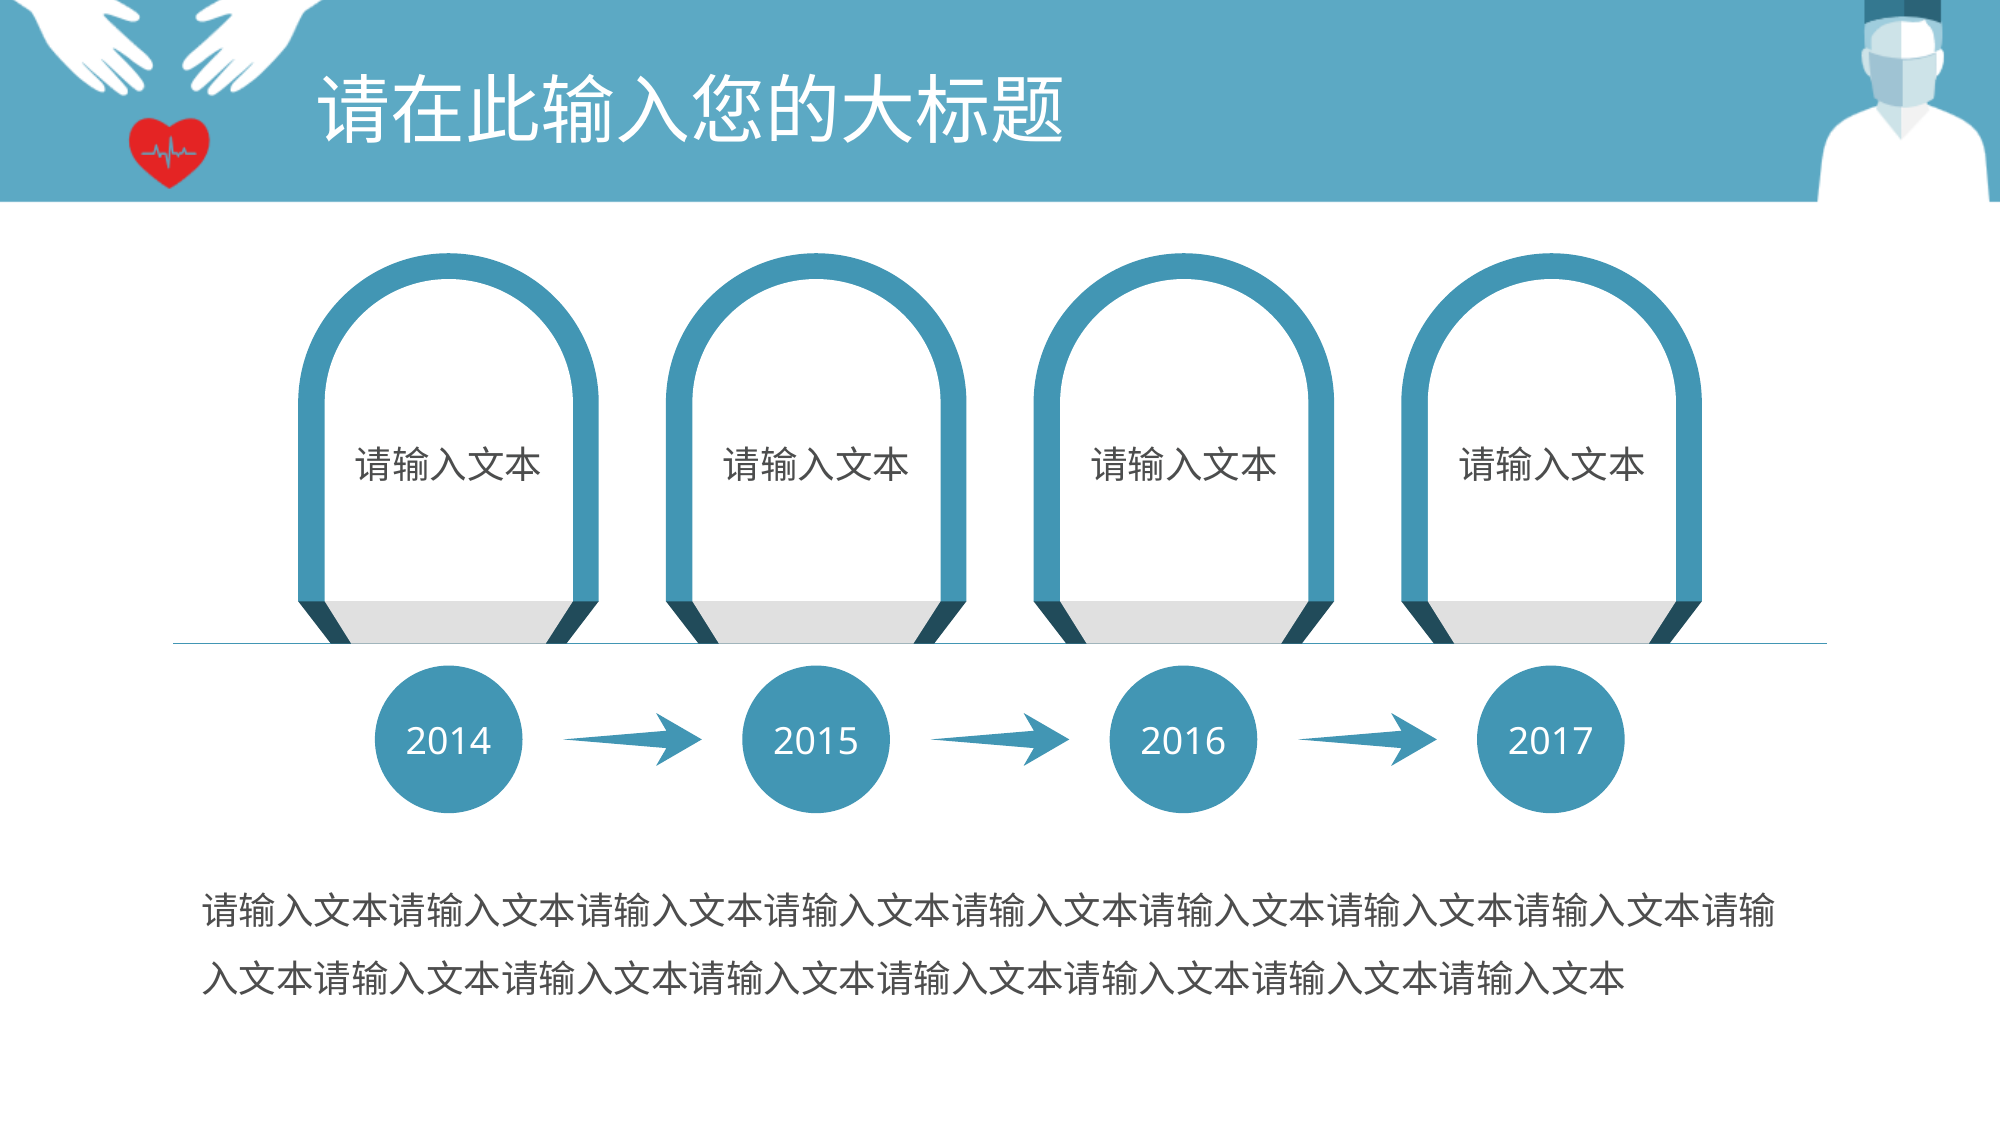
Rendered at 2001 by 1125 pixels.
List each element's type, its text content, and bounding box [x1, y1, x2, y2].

text_box 请输入文本 [1427, 279, 1676, 601]
text_box [1033, 253, 1335, 602]
picture [0, 0, 2000, 1125]
text_box [930, 711, 1072, 768]
text_box 2016 [1108, 664, 1259, 815]
text_box [562, 711, 704, 768]
text_box [1034, 602, 1085, 643]
text_box 2015 [741, 664, 891, 815]
text_box [915, 602, 966, 643]
text_box 2014 [373, 664, 524, 815]
text_box [1298, 711, 1439, 768]
text_box [1401, 602, 1453, 643]
text_box [298, 253, 599, 602]
text_box [692, 601, 941, 643]
text_box [324, 601, 573, 643]
text_box [547, 602, 599, 643]
text_box [1060, 601, 1309, 643]
text_box [1427, 601, 1676, 643]
text_box 请输入文本请输入文本请输入文本请输入文本请输入文本请输入文本请输入文本请输入文本请输入文本请输入文本请输入文本请输入文本请输入文本请输入文本请输入文本请输入文本 [185, 854, 1815, 1010]
text_box 2017 [1475, 664, 1626, 815]
text_box [1650, 602, 1702, 643]
text_box [665, 253, 967, 602]
text_box 请输入文本 [1060, 279, 1309, 601]
text_box 请输入文本 [692, 279, 941, 601]
text_box 请输入文本 [324, 279, 573, 601]
text_box [298, 602, 350, 643]
text_box [1401, 253, 1702, 602]
text_box [1283, 602, 1334, 643]
title 请在此输入您的大标题 [300, 44, 1771, 184]
text_box [666, 602, 717, 643]
